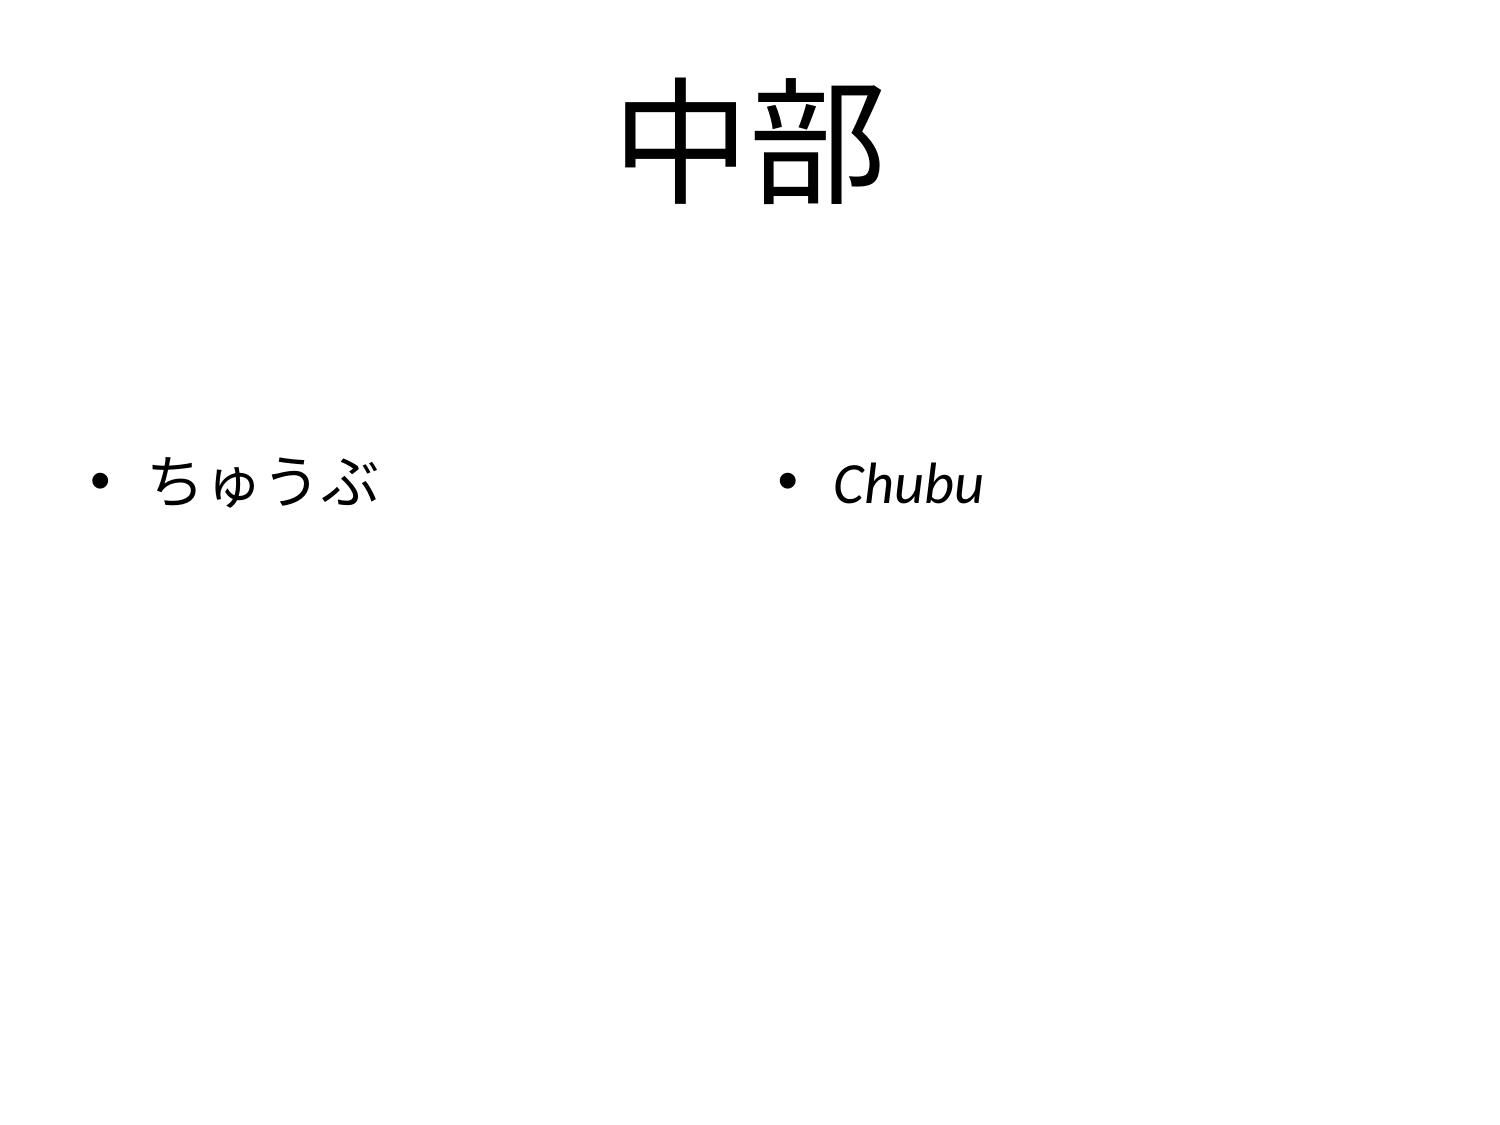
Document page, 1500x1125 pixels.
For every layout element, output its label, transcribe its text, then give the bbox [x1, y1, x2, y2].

title 中部 [74, 44, 1426, 233]
list Chubu [762, 437, 1426, 1006]
list ちゅうぶ [74, 437, 738, 1006]
